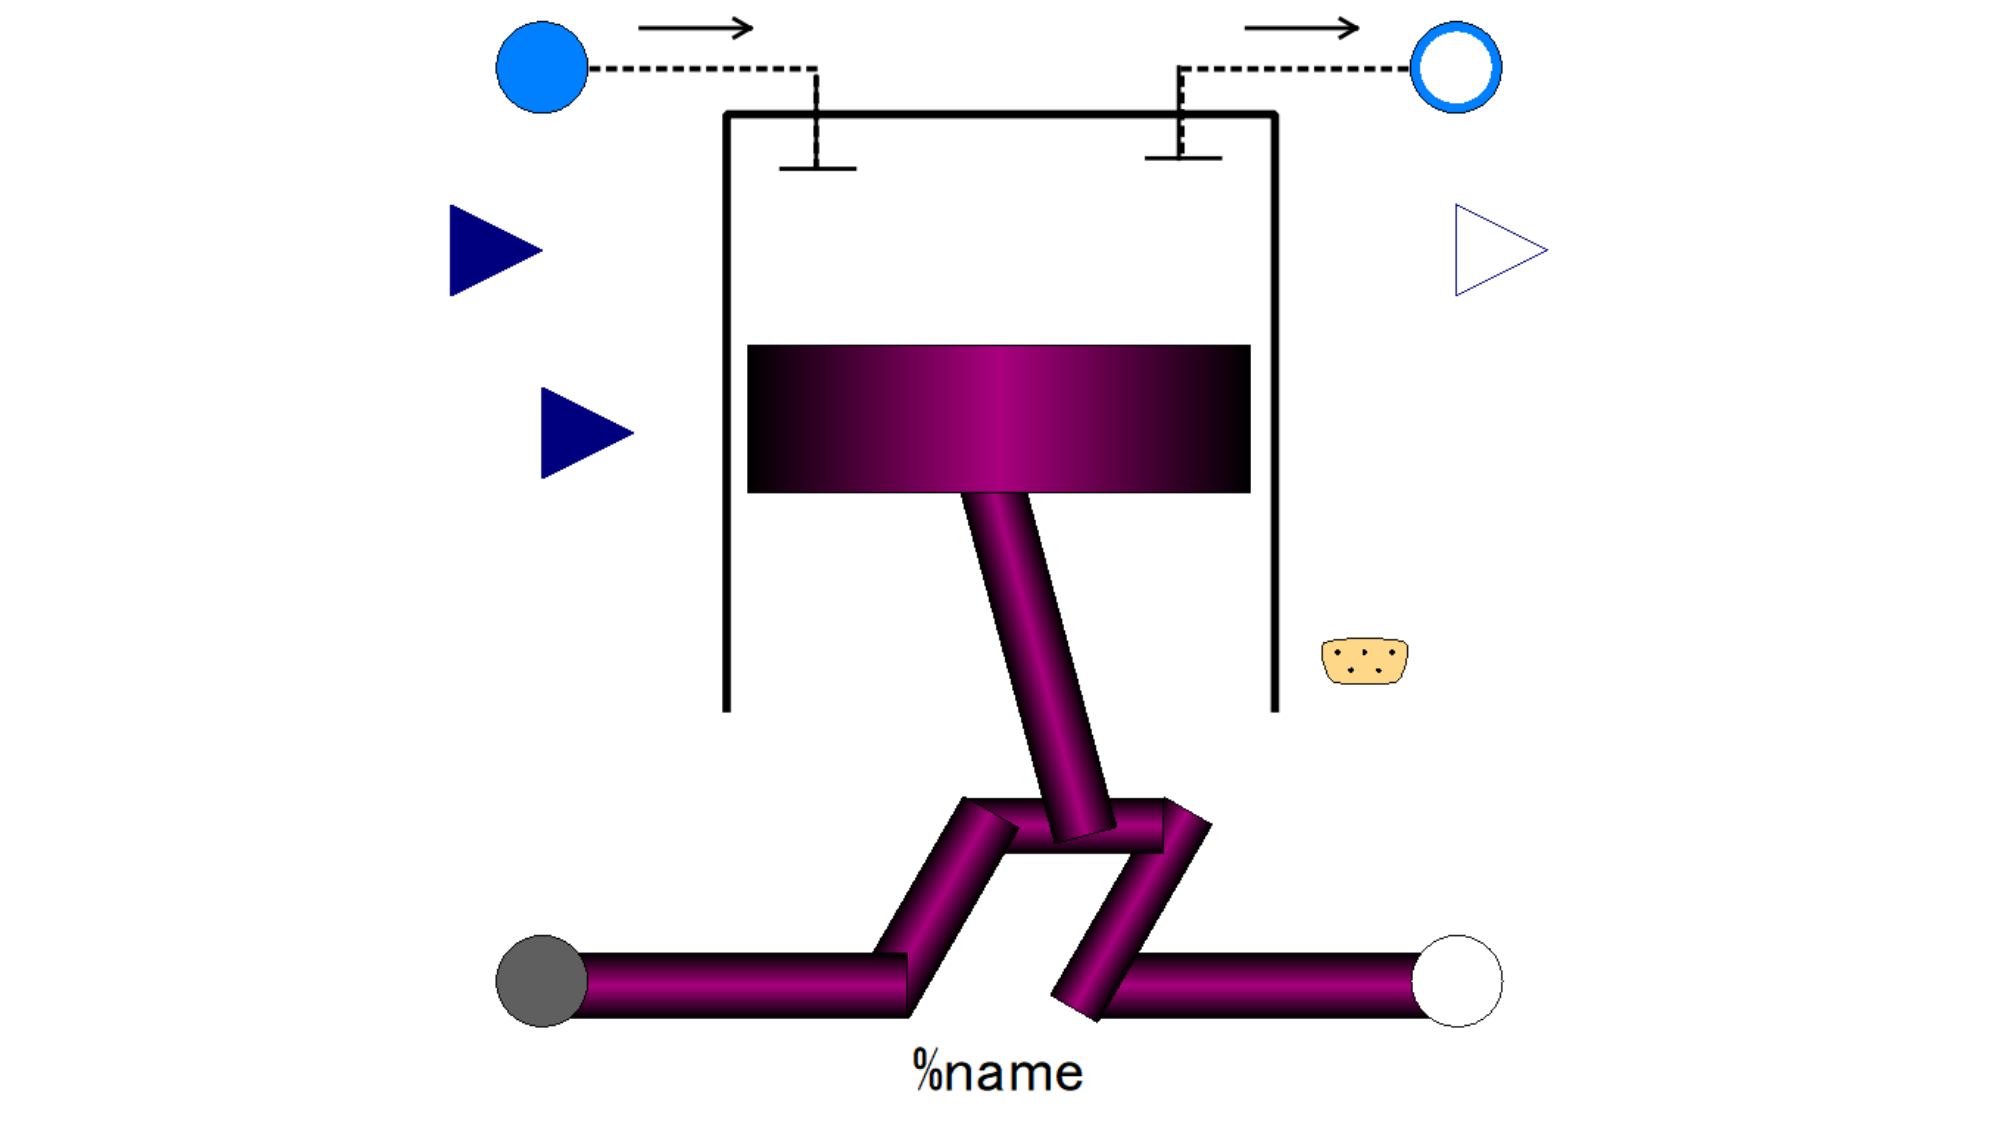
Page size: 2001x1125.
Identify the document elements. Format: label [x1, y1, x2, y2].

picture [428, 0, 1572, 1125]
